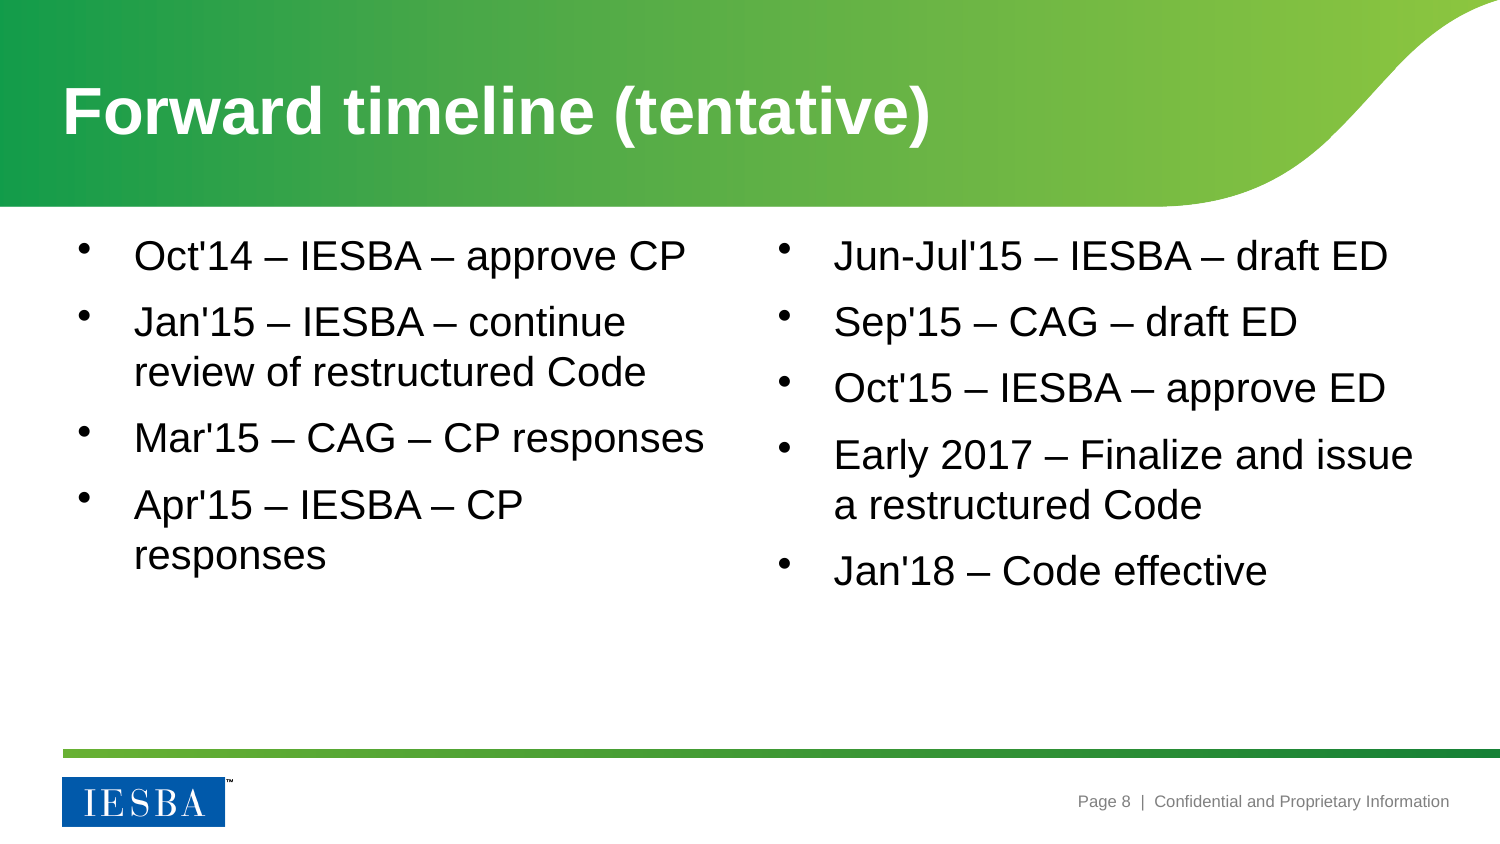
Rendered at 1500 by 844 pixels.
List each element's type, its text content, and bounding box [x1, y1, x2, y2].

list Jun-Jul'15 – IESBA – draft ED Sep'15 – CAG – draft ED Oct'15 – IESBA – approve ED Early 2017 – Finalize and issue a restructured Code Jan'18 – Code effective [762, 221, 1450, 725]
picture [0, 0, 1500, 207]
picture [62, 777, 233, 827]
title Forward timeline (tentative) [62, 75, 1300, 141]
list Oct'14 – IESBA – approve CP Jan'15 – IESBA – continue review of restructured Code Mar'15 – CAG – CP responses Apr'15 – IESBA – CP responses [62, 221, 738, 725]
